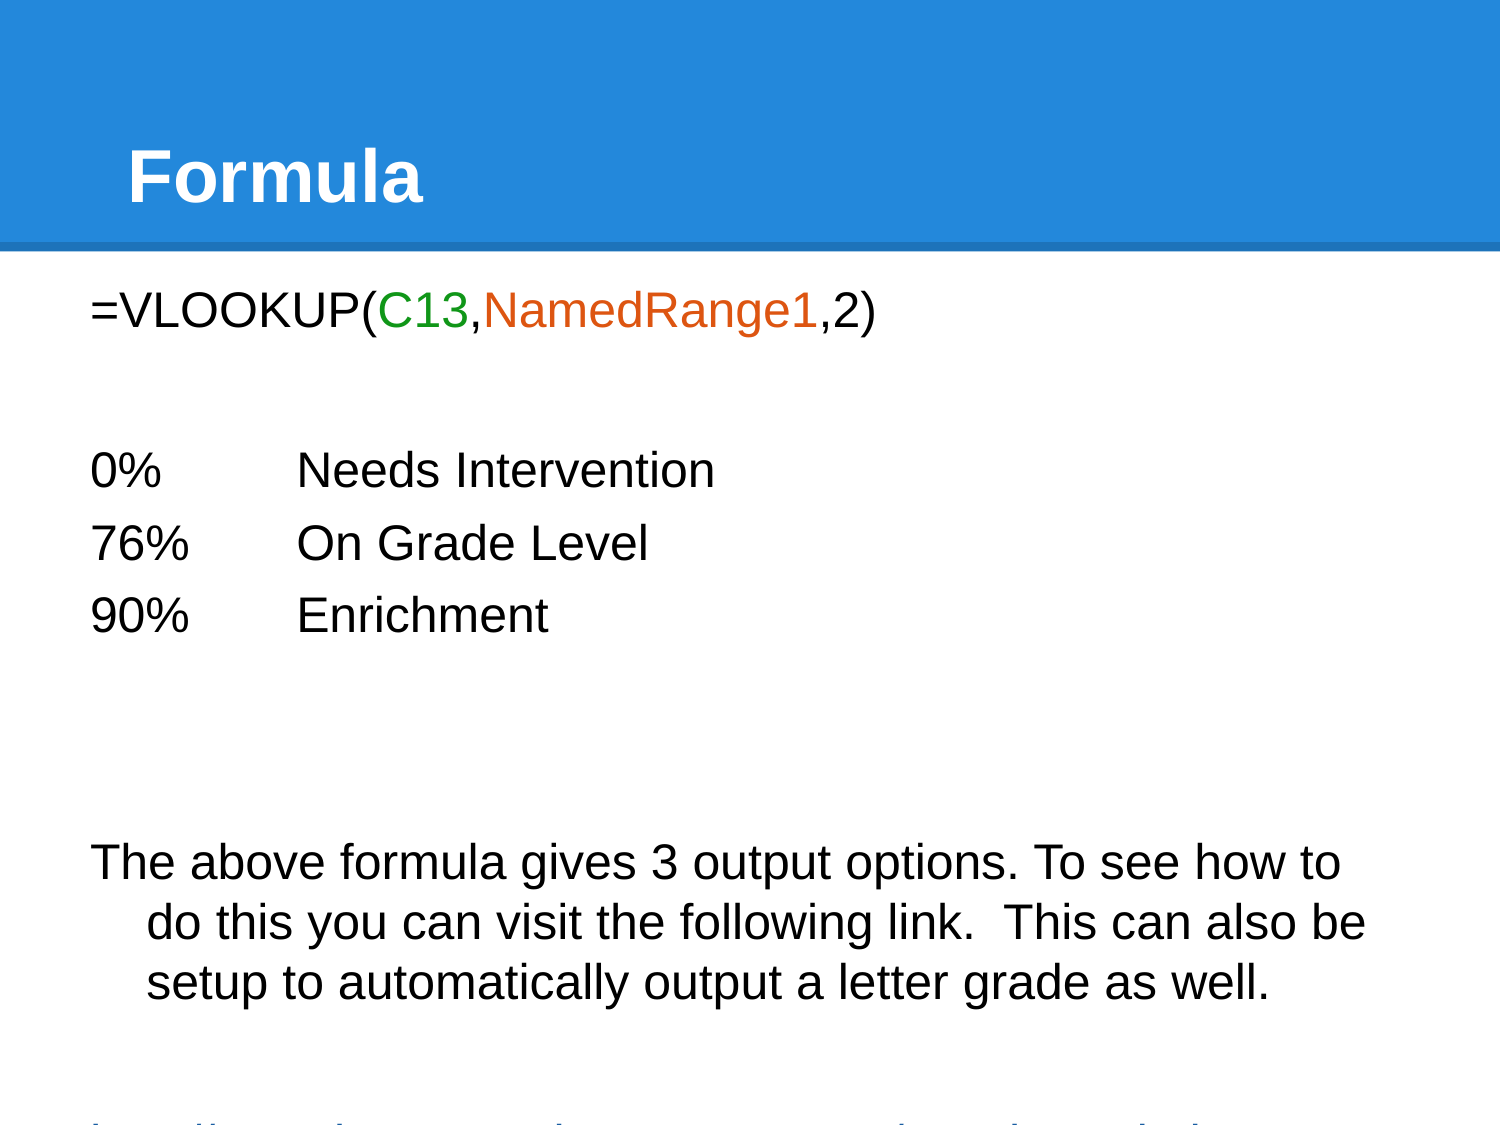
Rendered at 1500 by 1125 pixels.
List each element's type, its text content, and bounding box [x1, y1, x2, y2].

title Formula [75, 14, 1425, 233]
list =VLOOKUP(C13,NamedRange1,2) 0% Needs Intervention 76% On Grade Level 90% Enrichment The above formula gives 3 output options. To see how to do this you can visit the following link. This can also be setup to automatically output a letter grade as well. http://www.internet4classrooms.com/excel_grade.htm [75, 262, 1425, 1125]
